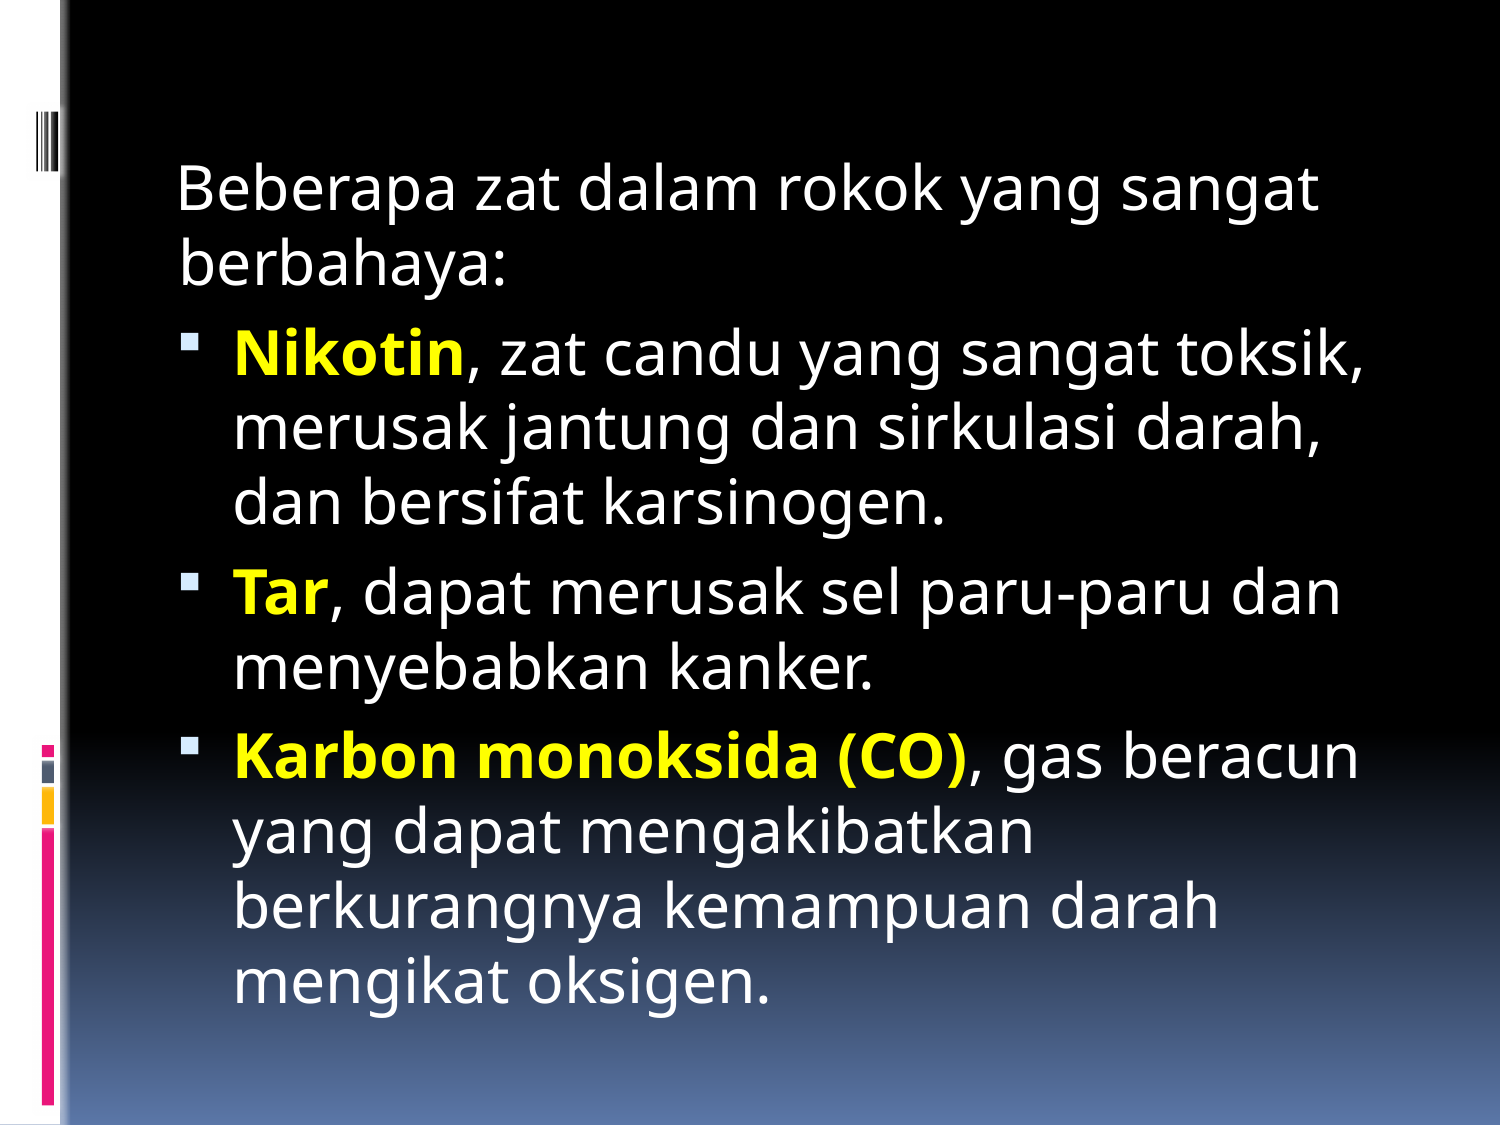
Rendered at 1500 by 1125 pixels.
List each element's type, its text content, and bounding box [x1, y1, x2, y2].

list Beberapa zat dalam rokok yang sangat berbahaya: Nikotin, zat candu yang sangat toksik, merusak jantung dan sirkulasi darah, dan bersifat karsinogen. Tar, dapat merusak sel paru-paru dan menyebabkan kanker. Karbon monoksida (CO), gas beracun yang dapat mengakibatkan berkurangnya kemampuan darah mengikat oksigen. [150, 140, 1425, 1043]
